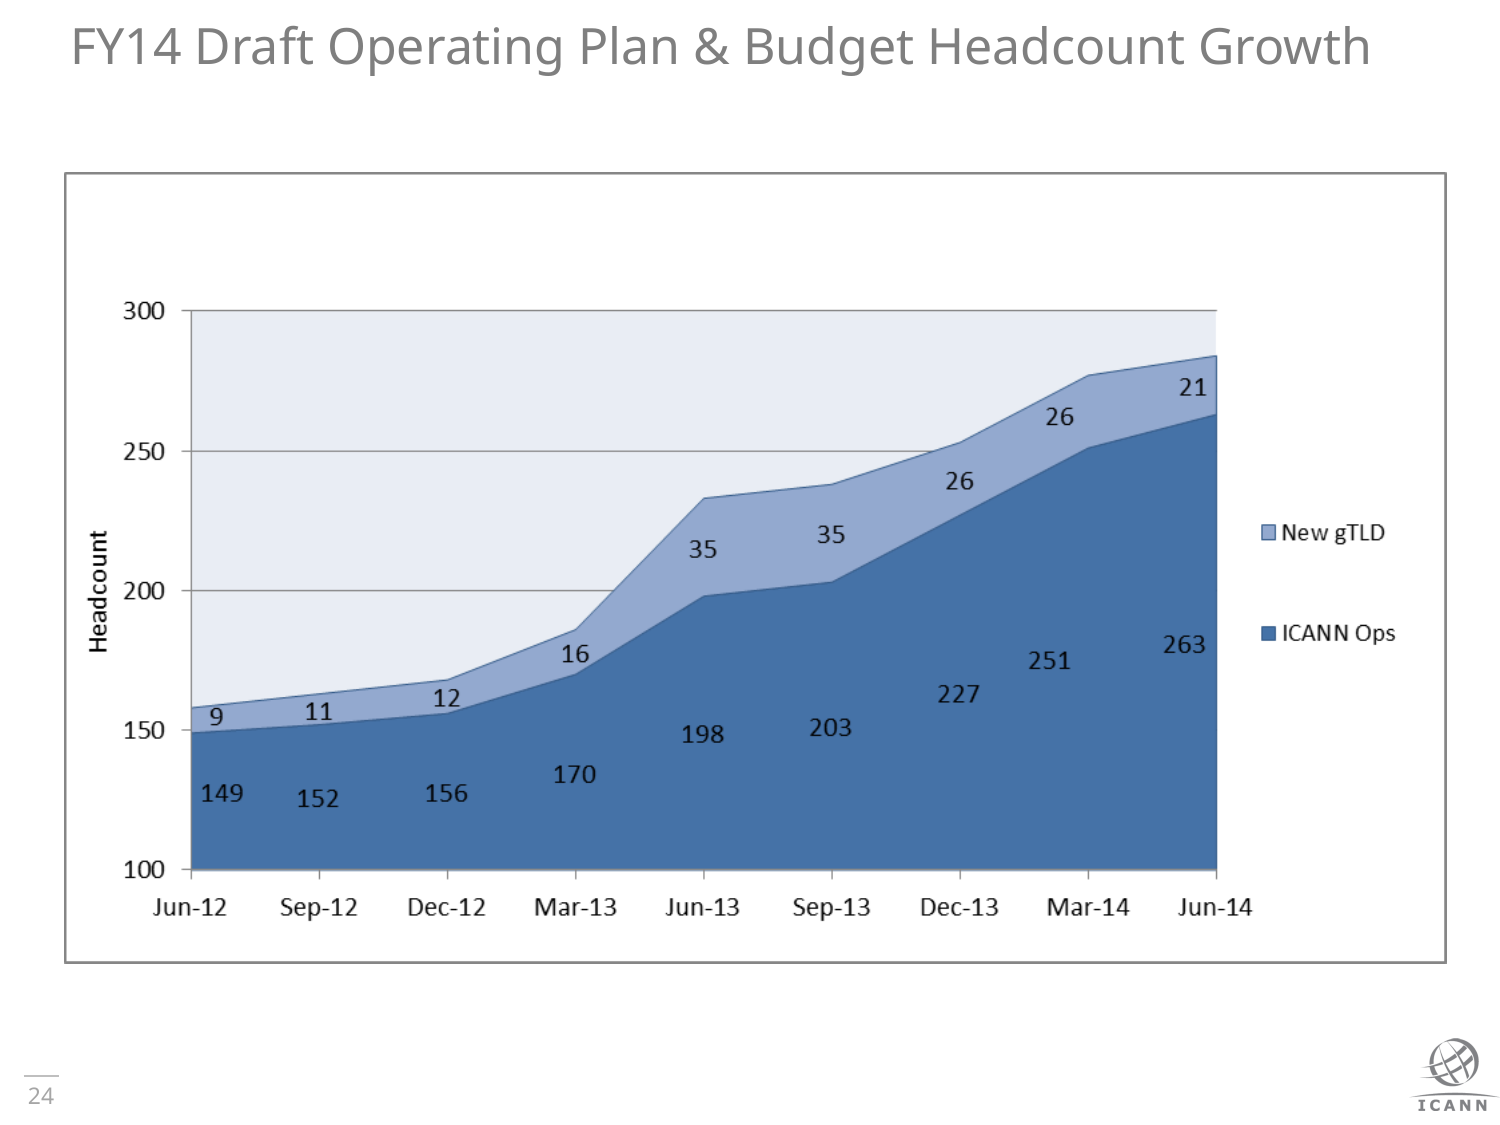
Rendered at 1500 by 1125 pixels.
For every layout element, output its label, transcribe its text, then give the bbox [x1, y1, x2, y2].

title FY14 Draft Operating Plan & Budget Headcount Growth [55, 19, 1473, 116]
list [64, 172, 1448, 965]
picture [1409, 1038, 1500, 1111]
